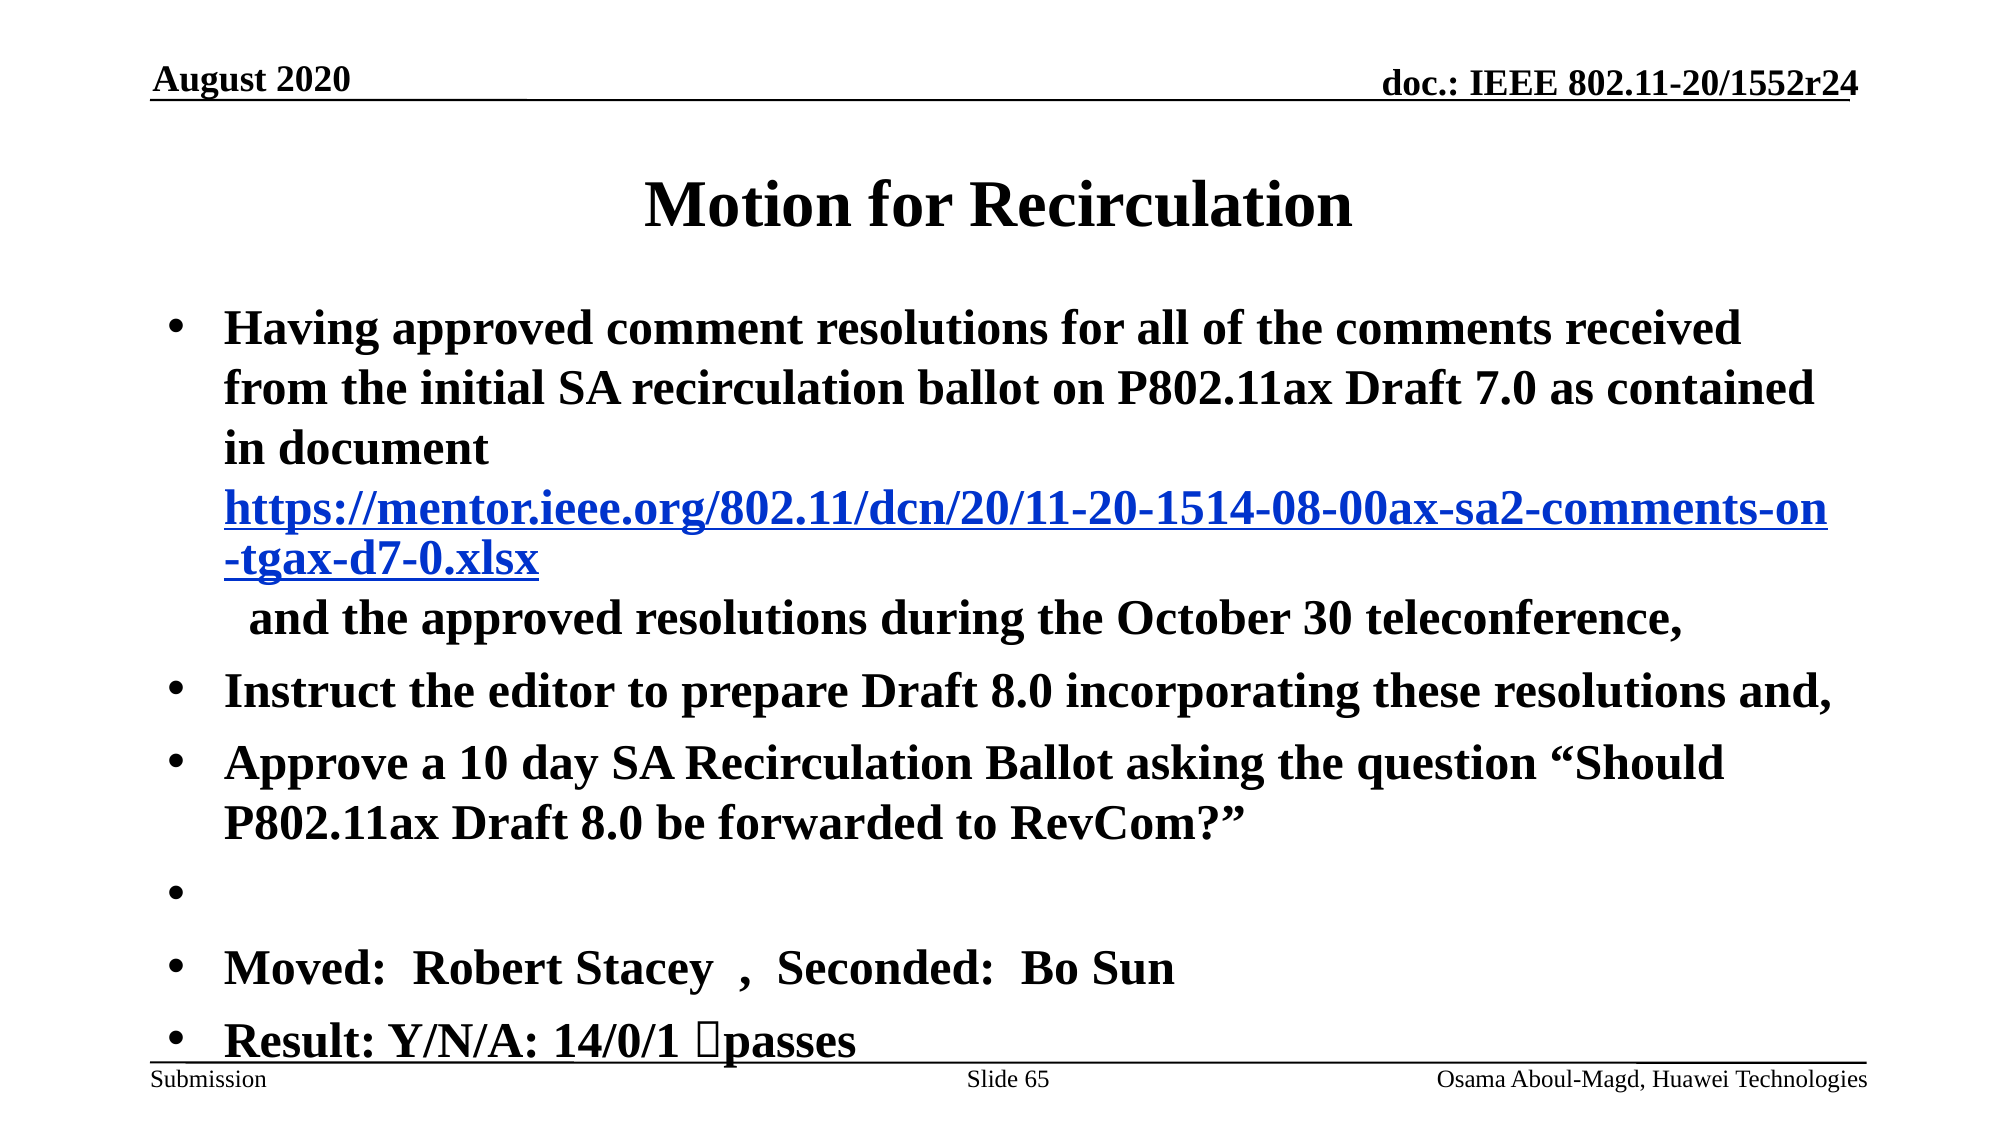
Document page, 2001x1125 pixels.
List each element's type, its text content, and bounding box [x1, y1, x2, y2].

slide_number Slide 65 [950, 1061, 1067, 1123]
list Having approved comment resolutions for all of the comments received from the initial SA recirculation ballot on P802.11ax Draft 7.0 as contained in document https://mentor.ieee.org/802.11/dcn/20/11-20-1514-08-00ax-sa2-comments-on-tgax-d7-0.xlsx and the approved resolutions during the October 30 teleconference, Instruct the editor to prepare Draft 8.0 incorporating these resolutions and, Approve a 10 day SA Recirculation Ballot asking the question “Should P802.11ax Draft 8.0 be forwarded to RevCom?” Moved: Robert Stacey , Seconded: Bo Sun Result: Y/N/A: 14/0/1 passes [152, 286, 1853, 963]
title Motion for Recirculation [149, 112, 1850, 288]
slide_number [152, 54, 563, 100]
footer Osama Aboul-Magd, Huawei Technologies [1171, 1061, 1869, 1093]
